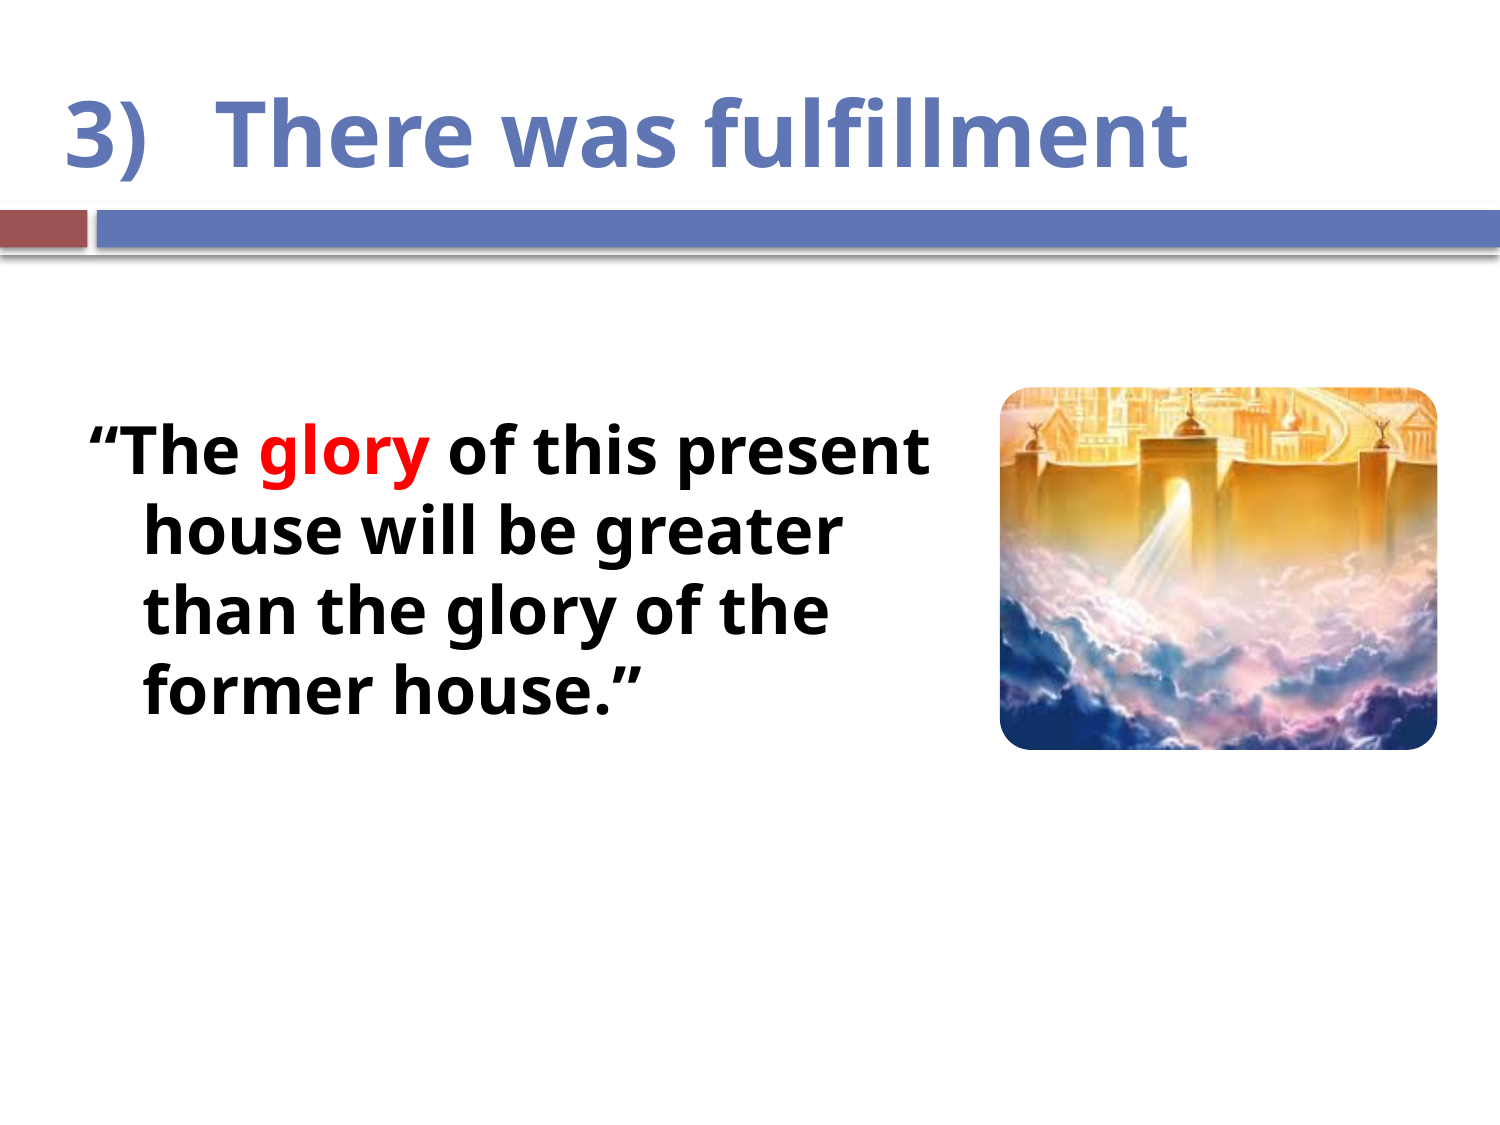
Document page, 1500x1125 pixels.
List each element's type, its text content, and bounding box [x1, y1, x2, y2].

picture [999, 387, 1438, 751]
list “The glory of this present house will be greater than the glory of the former house.” [75, 399, 948, 780]
title 3) There was fulfillment [50, 62, 1419, 200]
